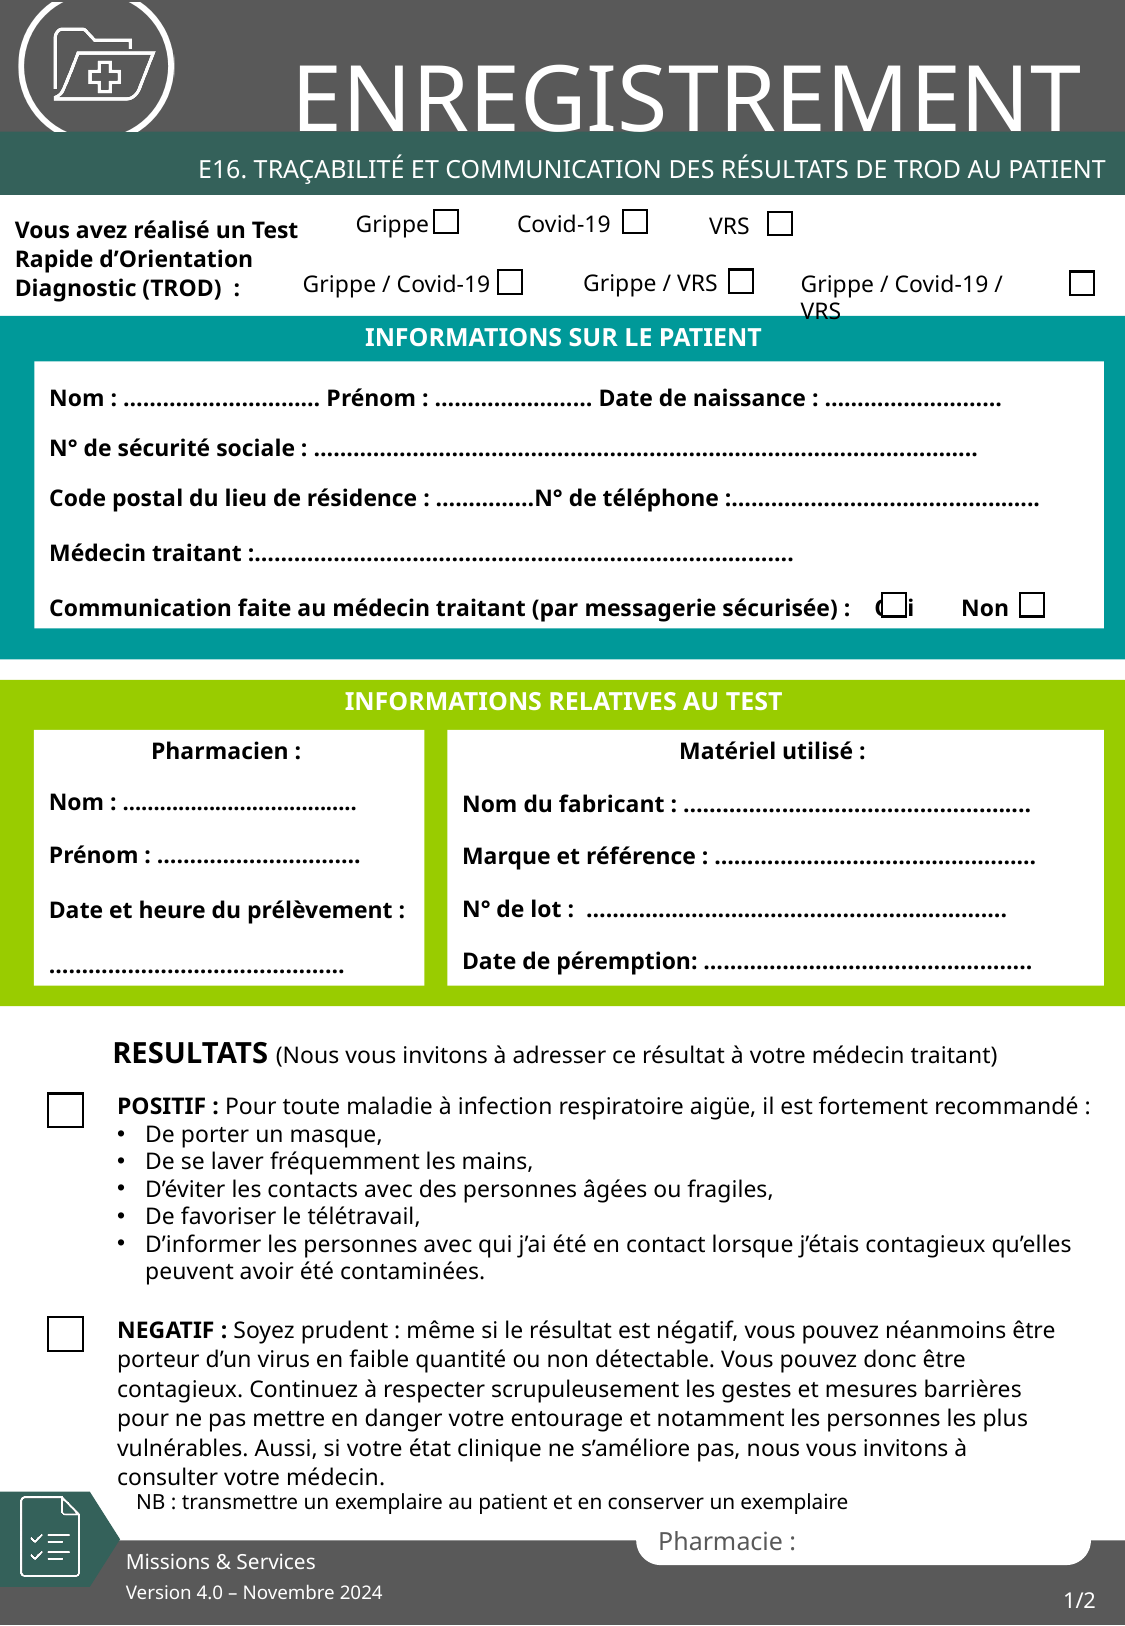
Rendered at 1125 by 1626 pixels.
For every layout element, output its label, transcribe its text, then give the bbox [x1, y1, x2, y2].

picture [20, 1496, 80, 1577]
text_box [497, 269, 523, 295]
text_box RESULTATS (Nous vous invitons à adresser ce résultat à votre médecin traitant) [0, 1024, 1123, 1077]
text_box Pharmacien : Nom : ……………………………….. Prénom : …………………………. Date et heure du prélèvement : ……………………………………… [33, 729, 425, 987]
text_box Grippe / VRS [568, 261, 734, 304]
text_box POSITIF : Pour toute maladie à infection respiratoire aigüe, il est fortement recommandé : De porter un masque, De se laver fréquemment les mains, D’éviter les contacts avec des personnes âgées ou fragiles, De favoriser le télétravail, D’informer les personnes avec qui j’ai été en contact lorsque j’étais contagieux qu’elles peuvent avoir été contaminées. [102, 1084, 1108, 1292]
text_box Vous avez réalisé un Test Rapide d’Orientation Diagnostic (TROD) : [0, 205, 314, 309]
picture [18, 2, 175, 132]
text_box [767, 211, 793, 236]
text_box [881, 592, 907, 618]
text_box Grippe / Covid-19 / VRS [785, 262, 1062, 332]
text_box Grippe / Covid-19 [287, 262, 506, 305]
text_box VRS [694, 204, 786, 247]
text_box [622, 209, 648, 234]
text_box [1069, 270, 1095, 296]
text_box 1/2 [1033, 1573, 1125, 1625]
text_box [47, 1316, 84, 1352]
text_box Nom : ………………………… Prénom : …………………… Date de naissance : ……………………… N° de sécurité sociale : ……………………………………………………………………………………….. Code postal du lieu de résidence : ……………N° de téléphone :…………………………………........ Médecin traitant :………………………………………………………………………. Communication faite au médecin traitant (par messagerie sécurisée) : Oui Non [33, 360, 1105, 629]
text_box [1019, 592, 1045, 618]
title E16. Traçabilité et communication des résultats de TROD AU PATIENT [33, 149, 1123, 193]
text_box Matériel utilisé : Nom du fabricant : ………………………………………........ Marque et référence : ………………………………….…...... N° de lot : ………………………………………………………. Date de péremption: ………………………………………….. [446, 729, 1105, 987]
text_box NEGATIF : Soyez prudent : même si le résultat est négatif, vous pouvez néanmoins être porteur d’un virus en faible quantité ou non détectable. Vous pouvez donc être contagieux. Continuez à respecter scrupuleusement les gestes et mesures barrières pour ne pas mettre en danger votre entourage et notamment les personnes les plus vulnérables. Aussi, si votre état clinique ne s’améliore pas, nous vous invitons à consulter votre médecin. [102, 1306, 1082, 1498]
text_box [47, 1092, 84, 1128]
text_box Covid-19 [502, 201, 626, 244]
text_box INFORMATIONS SUR LE PATIENT [0, 315, 1125, 660]
text_box Grippe [340, 202, 451, 245]
text_box [728, 268, 754, 294]
text_box NB : transmettre un exemplaire au patient et en conserver un exemplaire [121, 1479, 923, 1521]
text_box INFORMATIONS RELATIVES AU TEST [0, 679, 1125, 1007]
text_box [433, 209, 459, 234]
